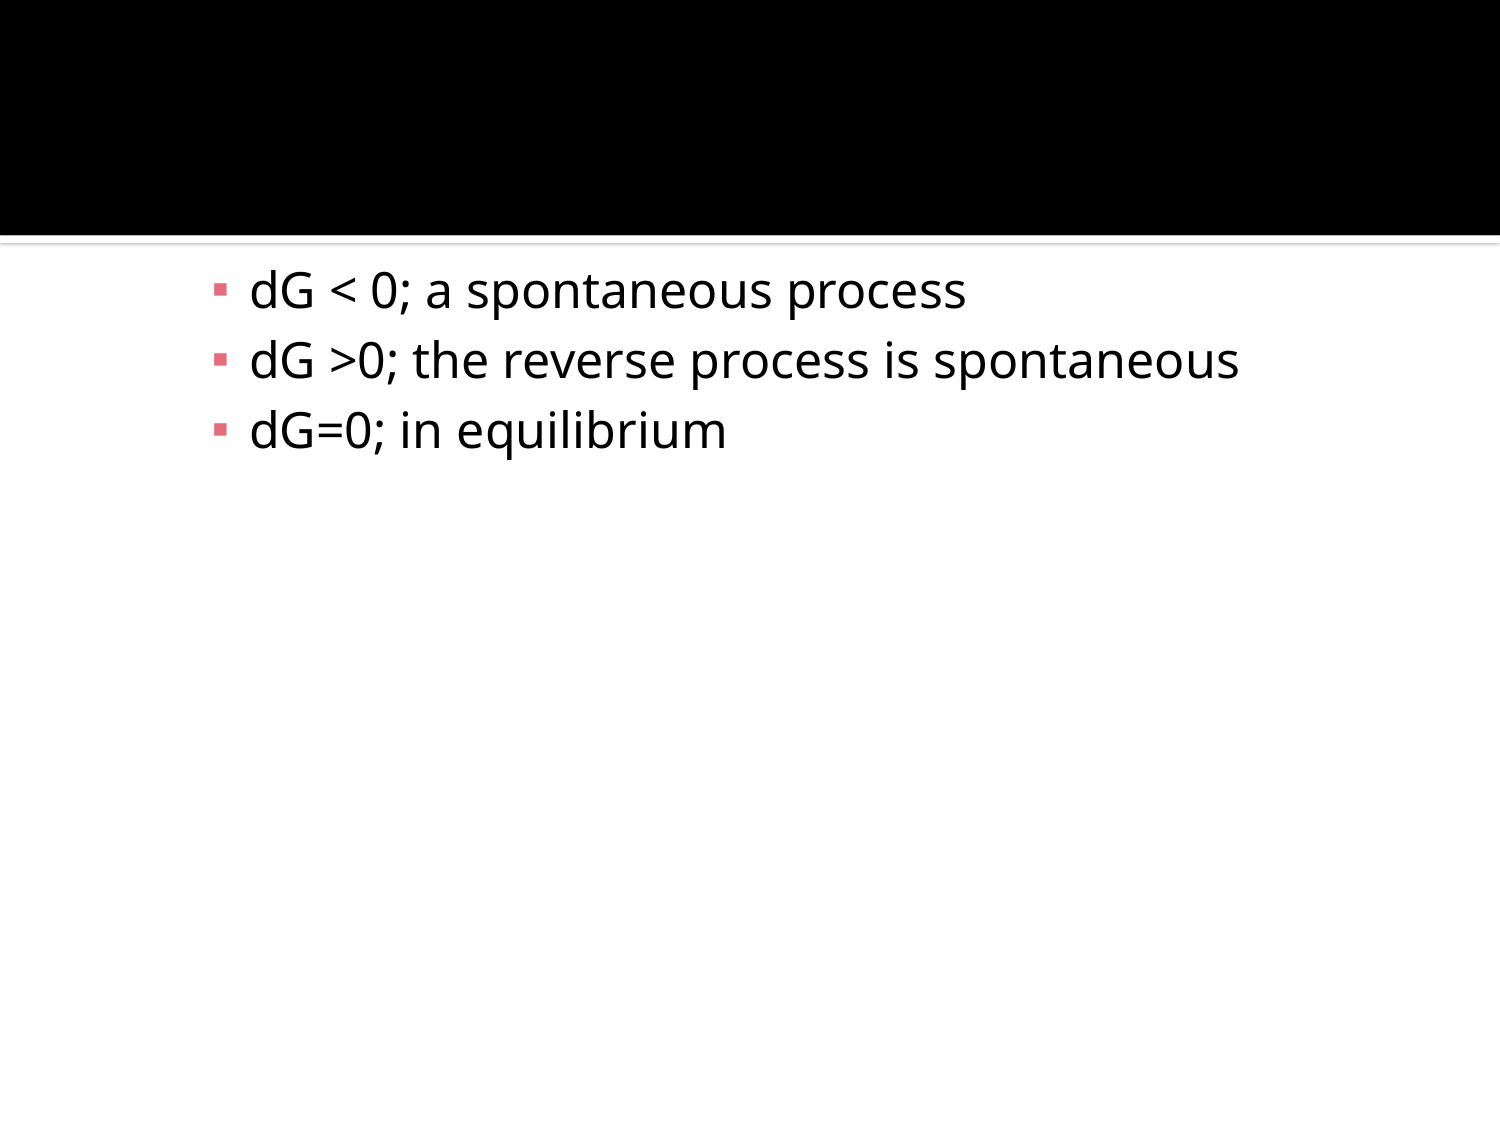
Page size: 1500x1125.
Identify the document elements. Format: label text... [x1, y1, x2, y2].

list dG < 0; a spontaneous process dG >0; the reverse process is spontaneous dG=0; in equilibrium [76, 243, 1427, 587]
